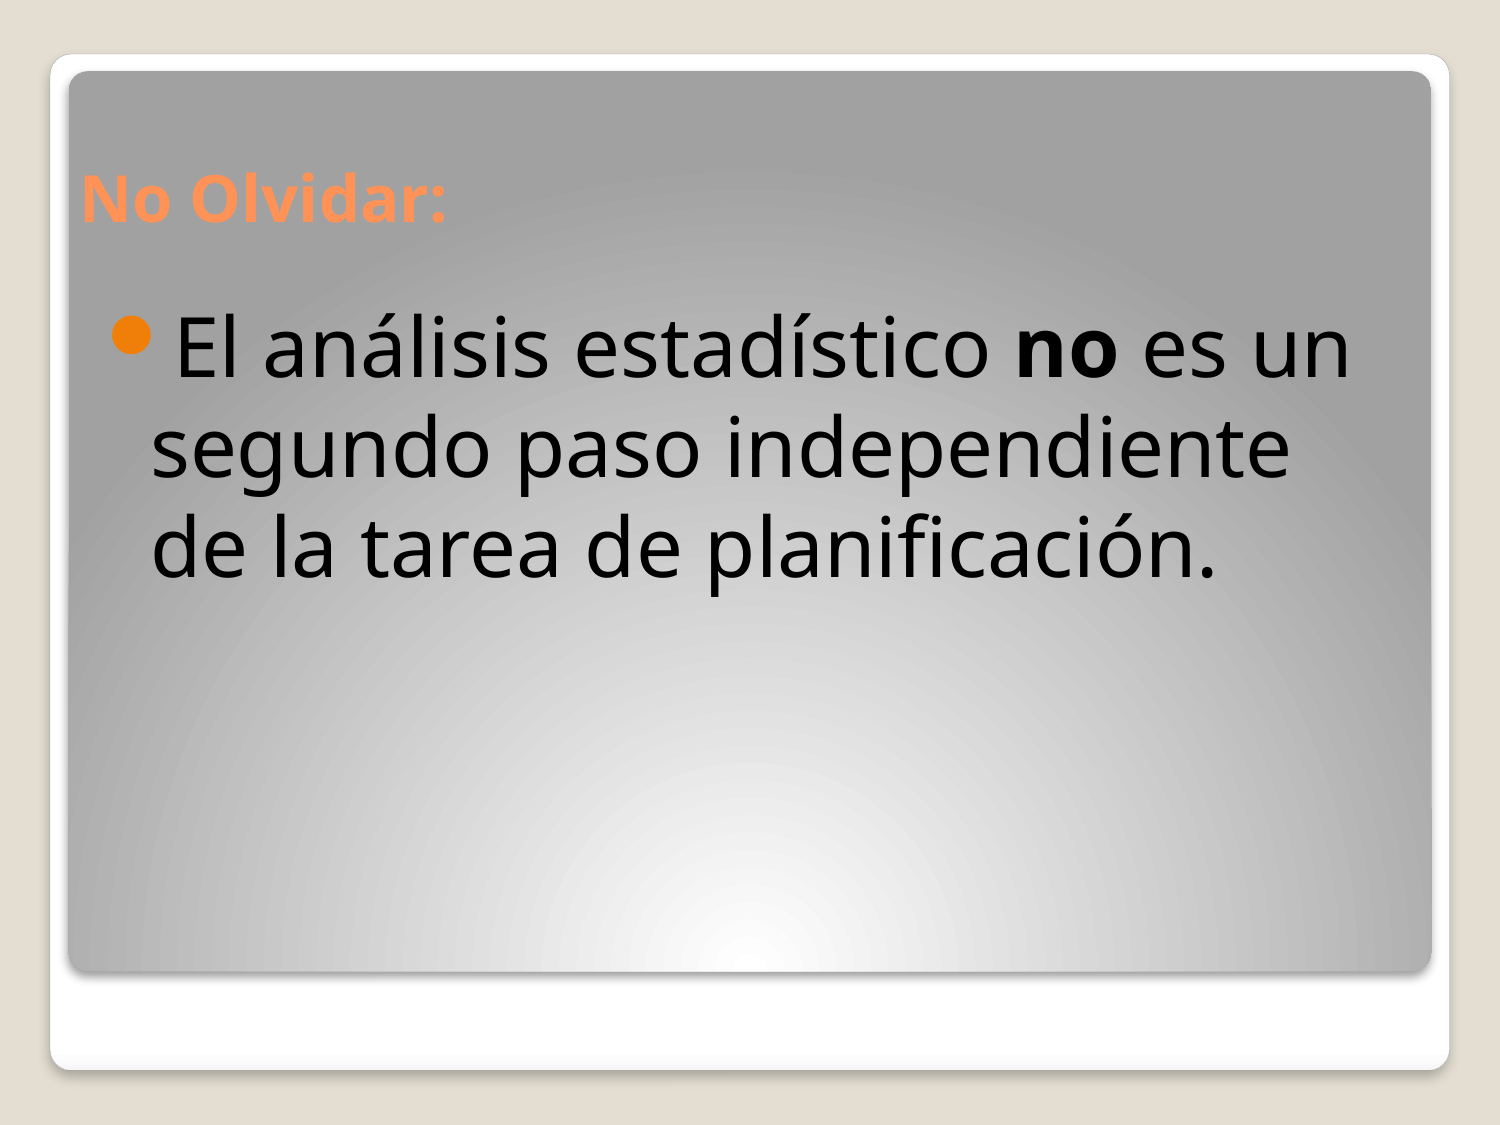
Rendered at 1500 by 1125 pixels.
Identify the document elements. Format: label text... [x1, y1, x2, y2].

title No Olvidar: [64, 149, 1408, 322]
list El análisis estadístico no es un segundo paso independiente de la tarea de planificación. [76, 278, 1420, 1059]
